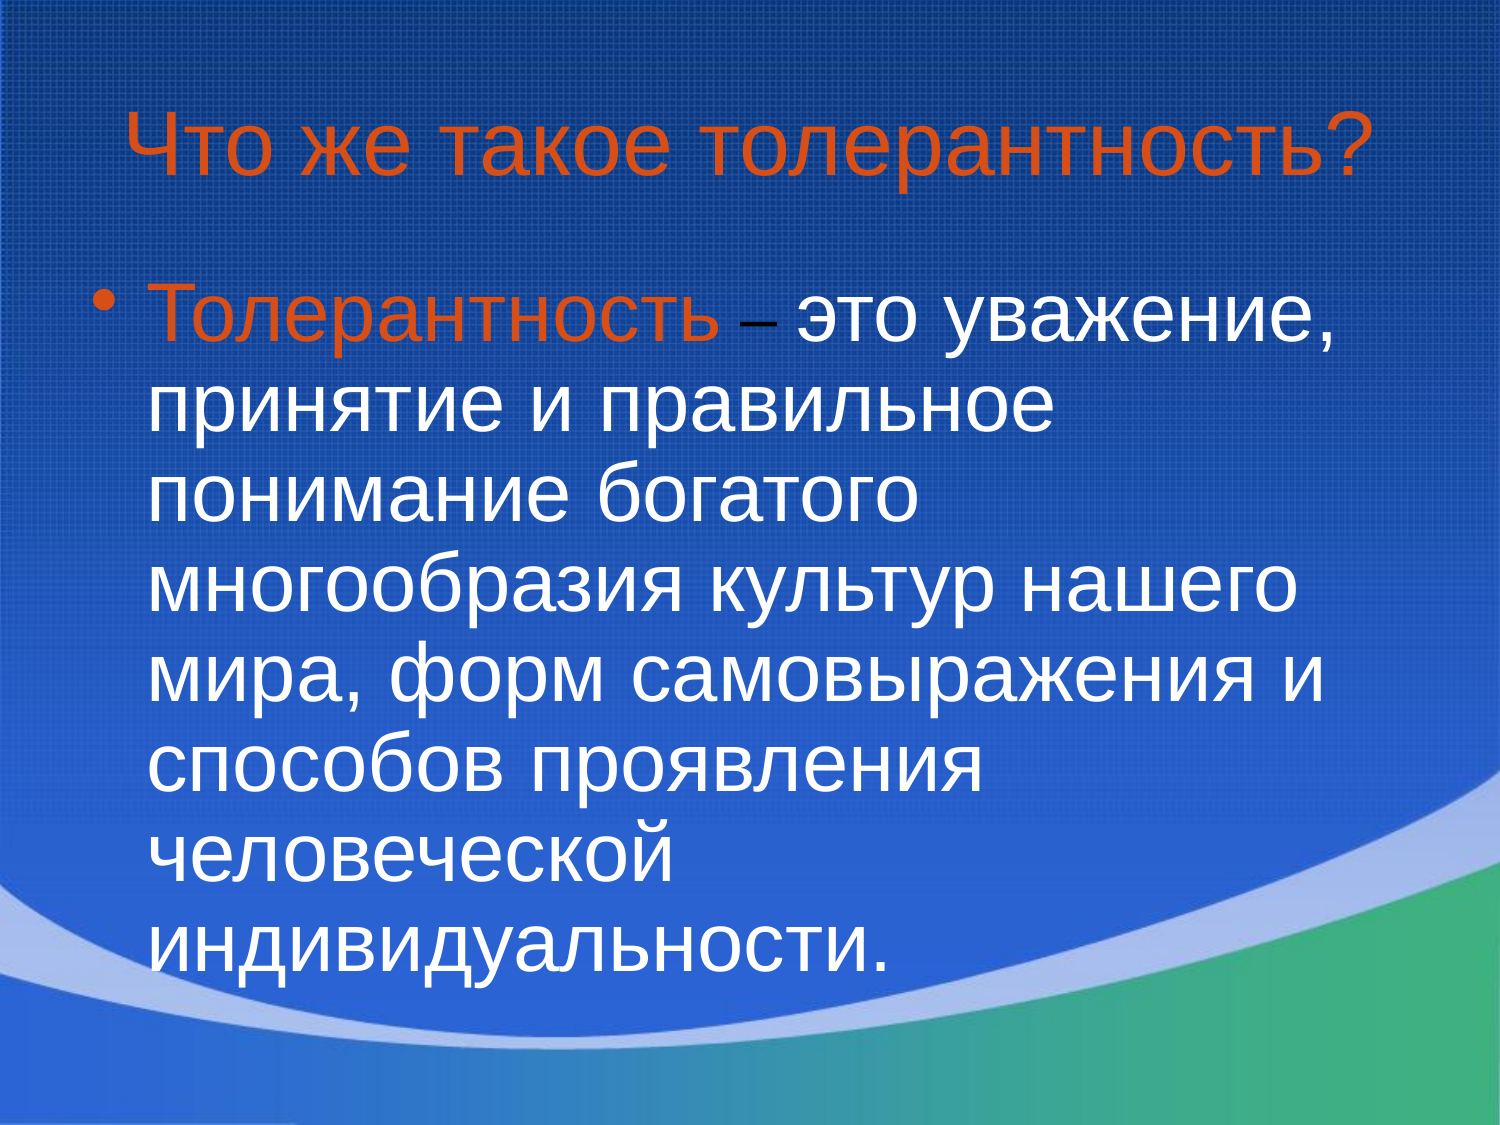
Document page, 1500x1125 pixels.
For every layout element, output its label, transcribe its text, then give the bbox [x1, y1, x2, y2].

title Что же такое толерантность? [75, 45, 1425, 233]
list Толерантность – это уважение, принятие и правильное понимание богатого многообразия культур нашего мира, форм самовыражения и способов проявления человеческой индивидуальности. [75, 262, 1425, 1005]
picture [0, 0, 1500, 1125]
